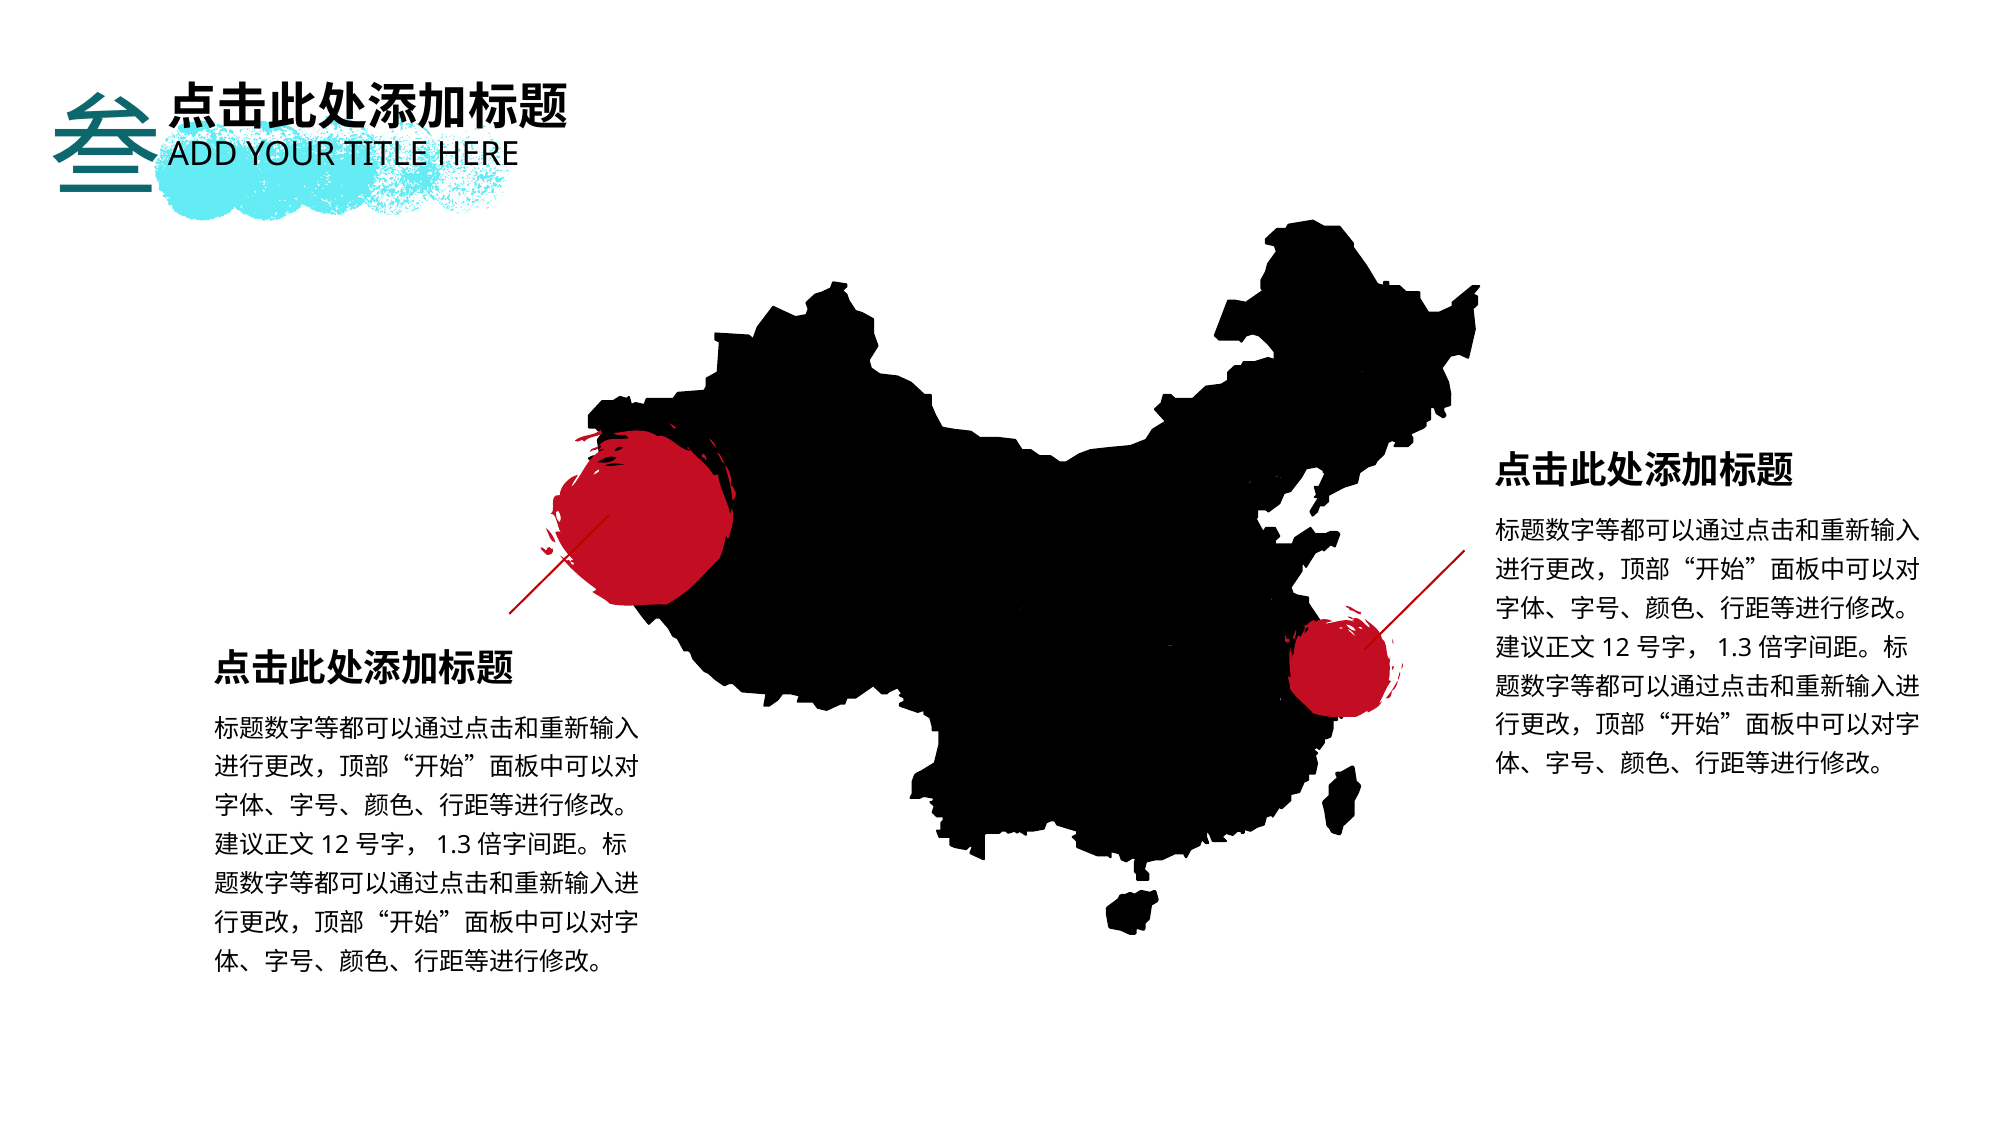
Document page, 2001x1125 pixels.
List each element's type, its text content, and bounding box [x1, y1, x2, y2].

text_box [509, 514, 610, 614]
text_box 标题数字等都可以通过点击和重新输入进行更改，顶部“开始”面板中可以对字体、字号、颜色、行距等进行修改。建议正文12号字，1.3倍字间距。标题数字等都可以通过点击和重新输入进行更改，顶部“开始”面板中可以对字体、字号、颜色、行距等进行修改。 [200, 695, 664, 983]
text_box ADD YOUR TITLE HERE [510, 124, 594, 180]
text_box 点击此处添加标题 [198, 636, 538, 697]
picture [540, 414, 738, 601]
text_box 标题数字等都可以通过点击和重新输入进行更改，顶部“开始”面板中可以对字体、字号、颜色、行距等进行修改。建议正文12号字，1.3倍字间距。标题数字等都可以通过点击和重新输入进行更改，顶部“开始”面板中可以对字体、字号、颜色、行距等进行修改。 [1480, 498, 1944, 786]
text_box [1364, 550, 1465, 650]
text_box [588, 220, 1480, 934]
picture [153, 115, 510, 221]
text_box 点击此处添加标题 [1480, 438, 1819, 498]
text_box 叁 [34, 67, 166, 217]
picture [1284, 605, 1403, 718]
text_box 点击此处添加标题 [166, 67, 594, 124]
